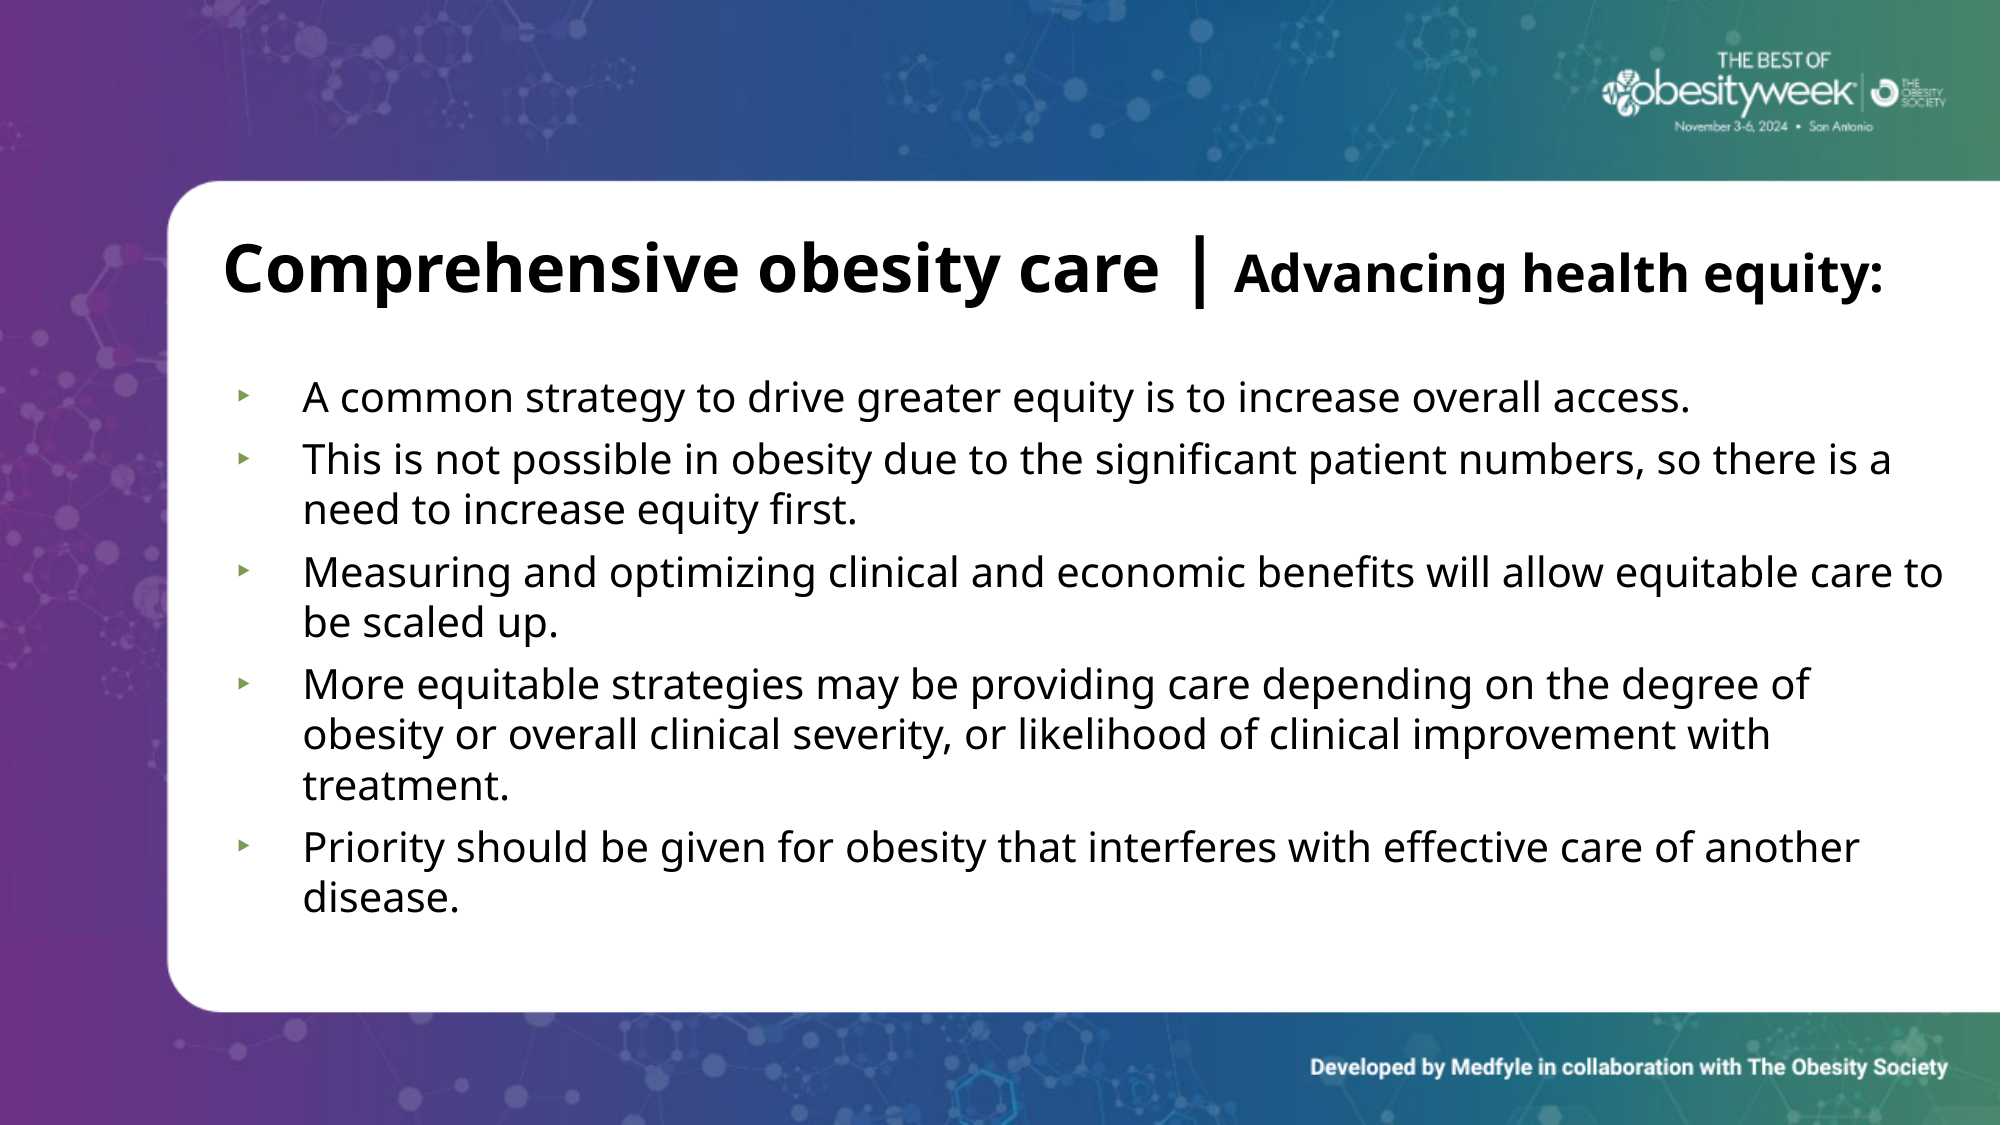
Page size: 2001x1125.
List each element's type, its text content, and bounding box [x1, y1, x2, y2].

title Comprehensive obesity care | Advancing health equity: [207, 211, 1991, 326]
picture [0, 0, 2000, 1125]
list A common strategy to drive greater equity is to increase overall access. This is not possible in obesity due to the significant patient numbers, so there is a need to increase equity first. Measuring and optimizing clinical and economic benefits will allow equitable care to be scaled up. More equitable strategies may be providing care depending on the degree of obesity or overall clinical severity, or likelihood of clinical improvement with treatment. Priority should be given for obesity that interferes with effective care of another disease. [212, 363, 1975, 1008]
